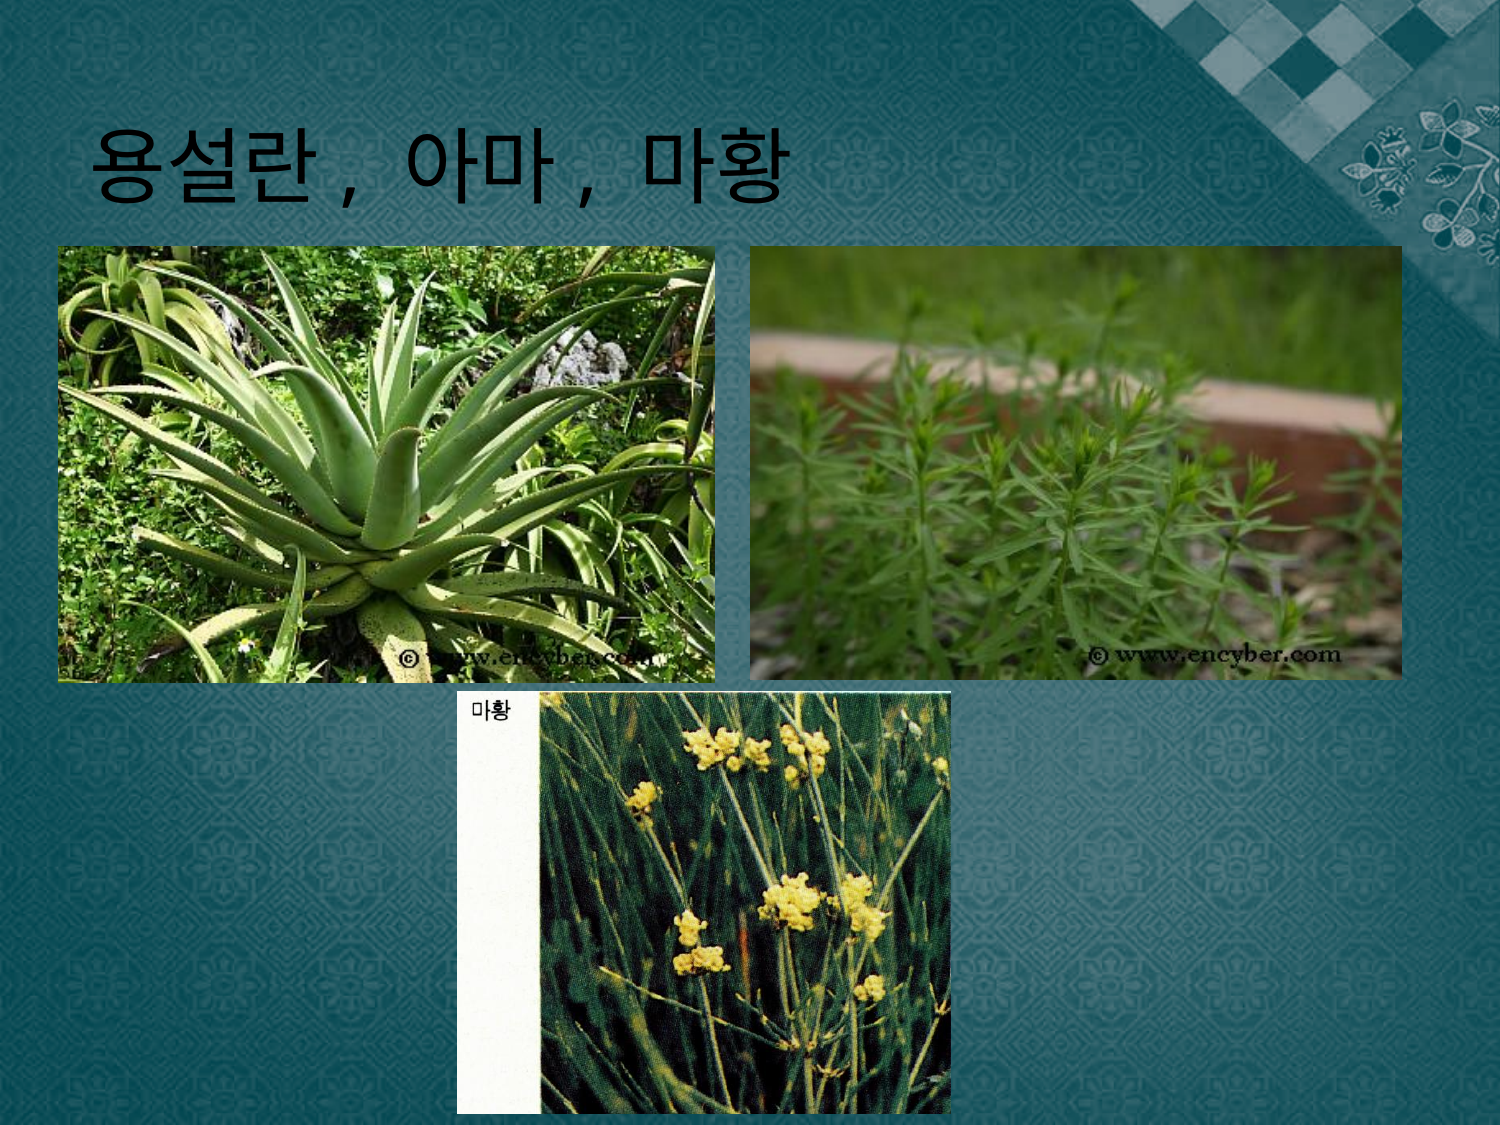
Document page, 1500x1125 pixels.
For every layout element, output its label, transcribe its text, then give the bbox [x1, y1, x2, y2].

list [58, 246, 716, 683]
picture [457, 691, 951, 1114]
picture [750, 246, 1403, 680]
title 용설란, 아마, 마황 [75, 70, 1425, 258]
